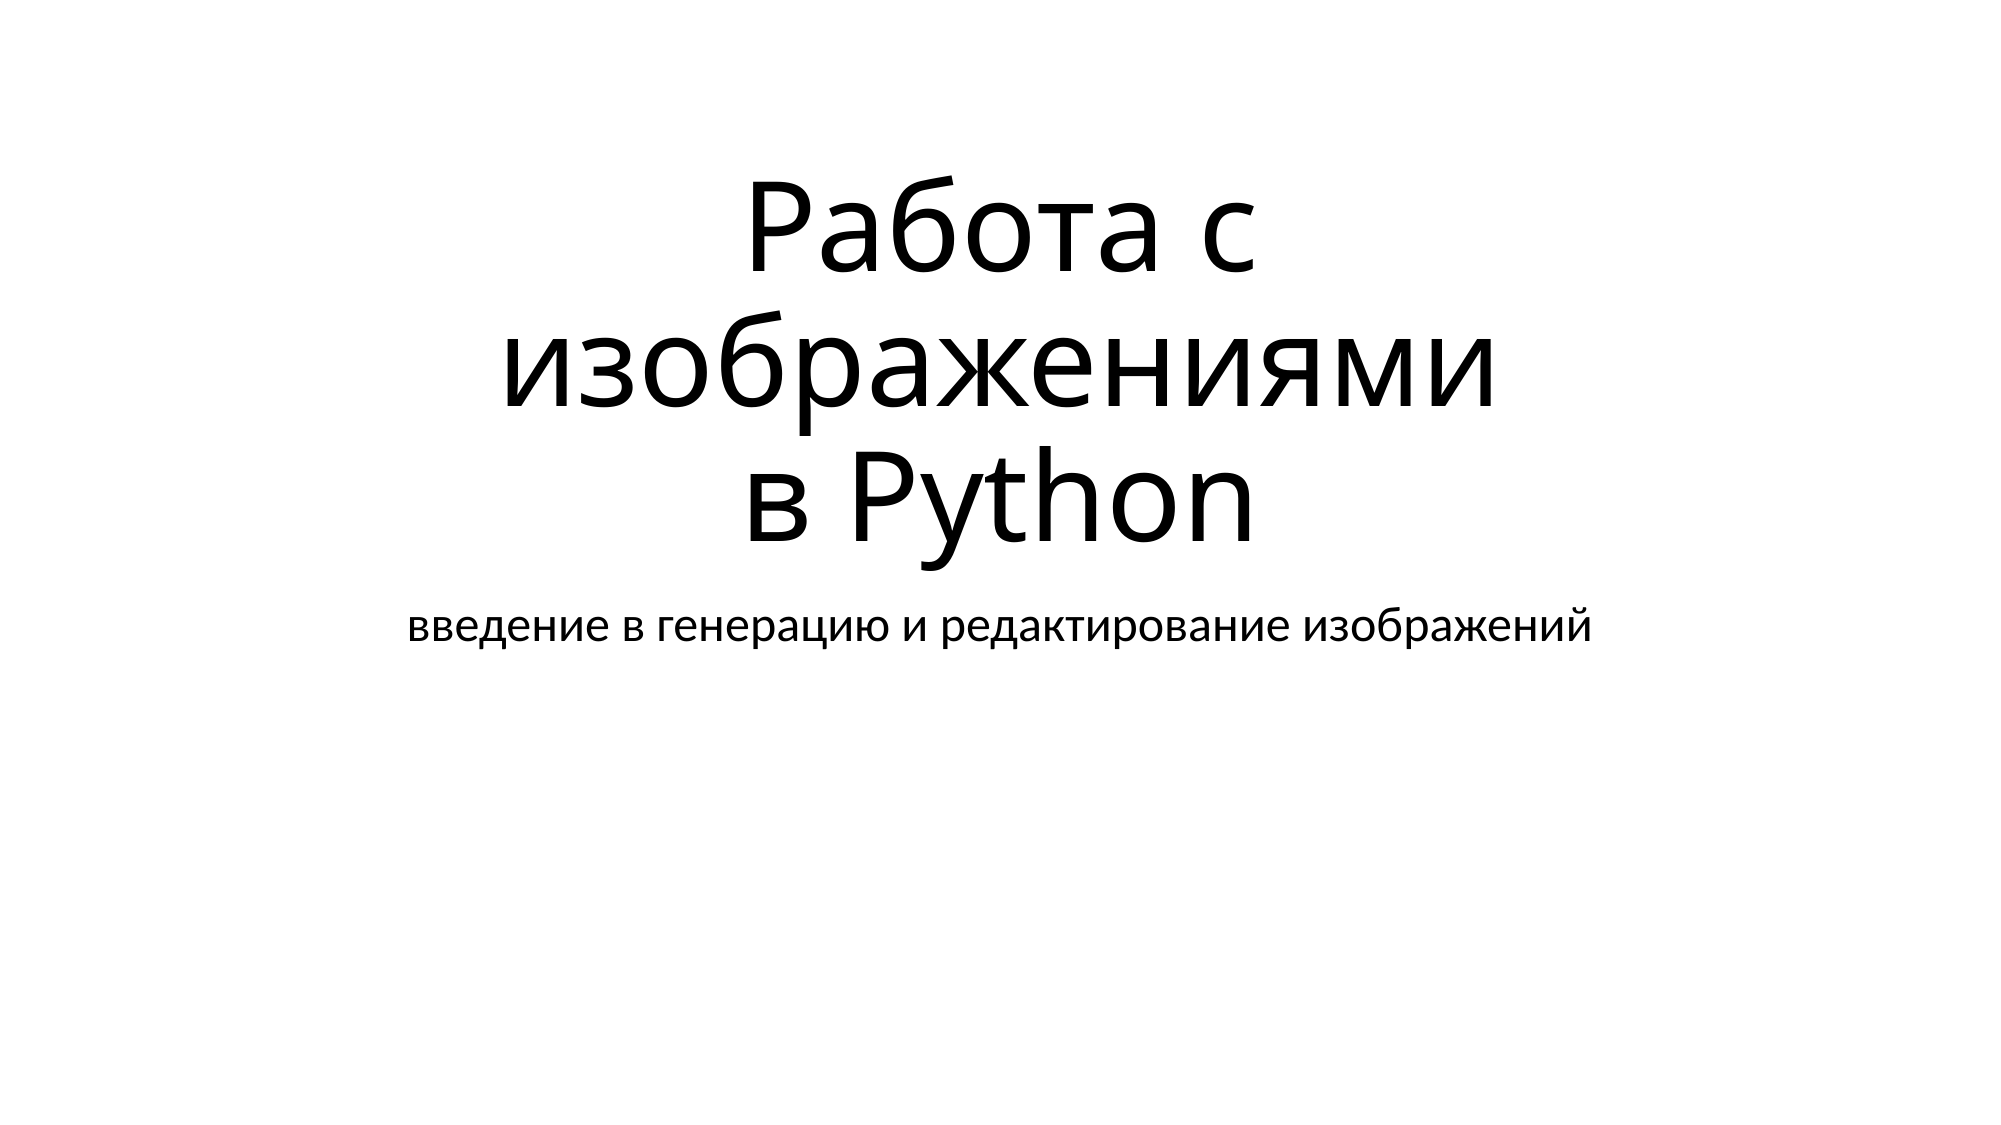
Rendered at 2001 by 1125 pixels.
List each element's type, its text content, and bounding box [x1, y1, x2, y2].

title Работа с изображениями в Python [249, 184, 1750, 576]
subtitle введение в генерацию и редактирование изображений [249, 590, 1750, 863]
